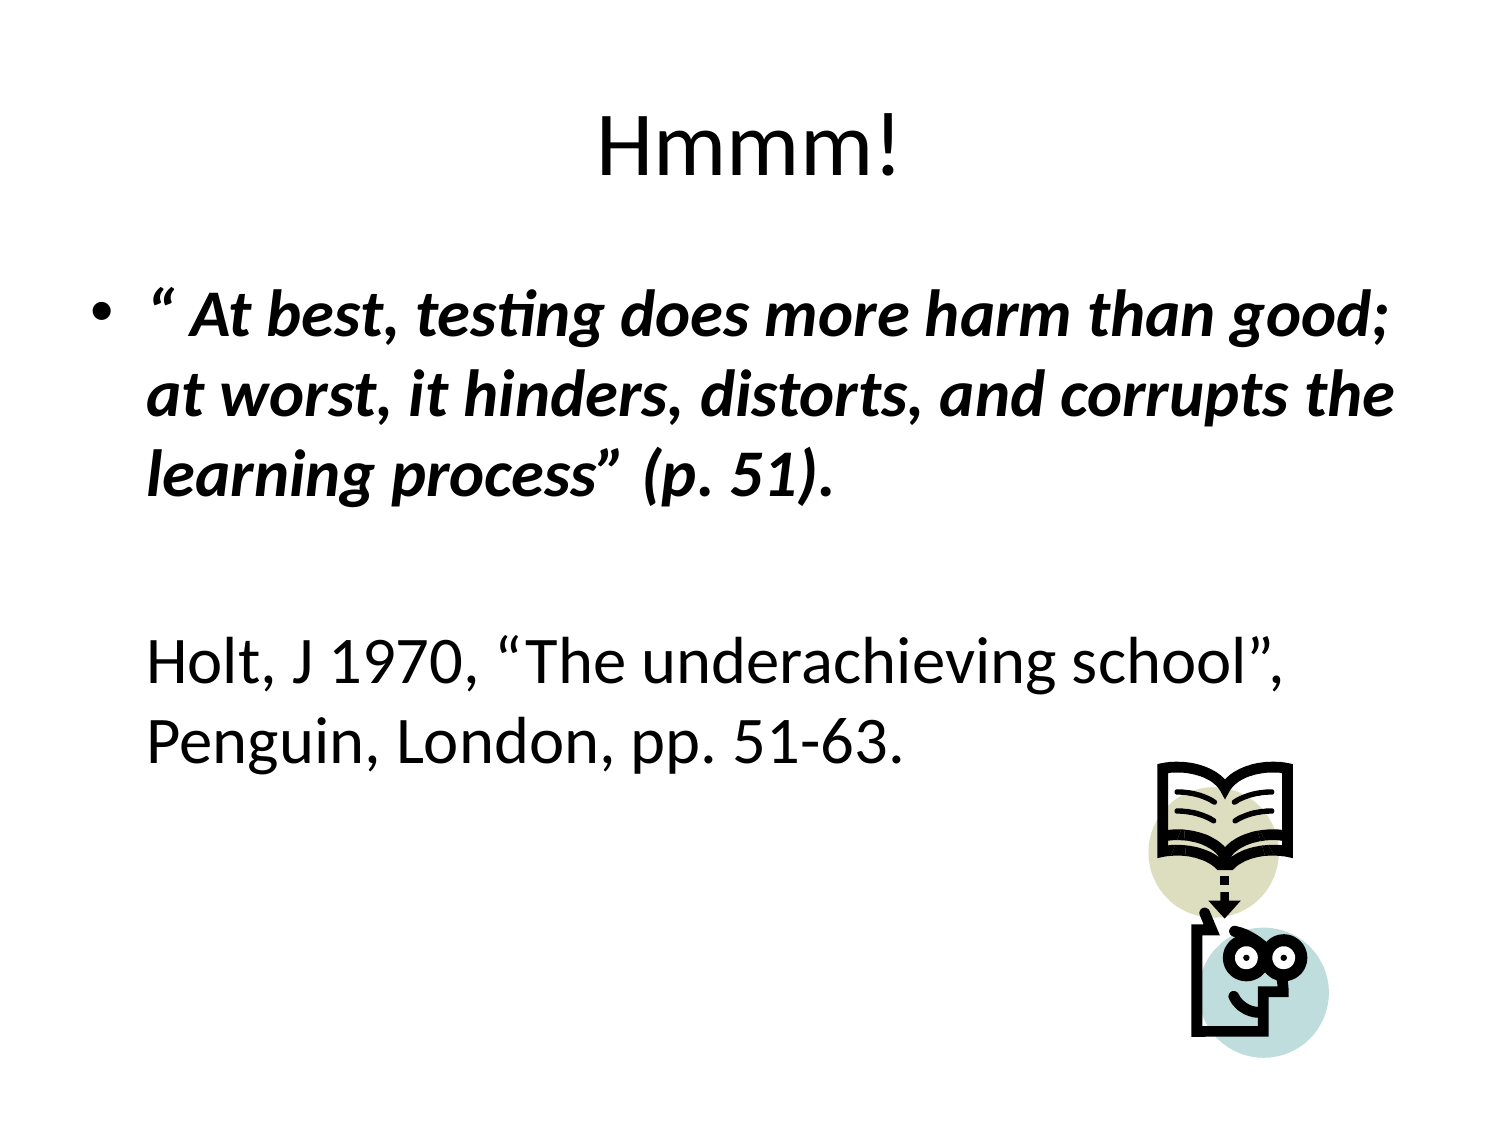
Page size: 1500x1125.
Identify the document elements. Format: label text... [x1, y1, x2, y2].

title Hmmm! [75, 45, 1425, 233]
list “ At best, testing does more harm than good; at worst, it hinders, distorts, and corrupts the learning process” (p. 51). Holt, J 1970, “The underachieving school”, Penguin, London, pp. 51-63. [75, 262, 1425, 1005]
picture [1148, 761, 1330, 1058]
